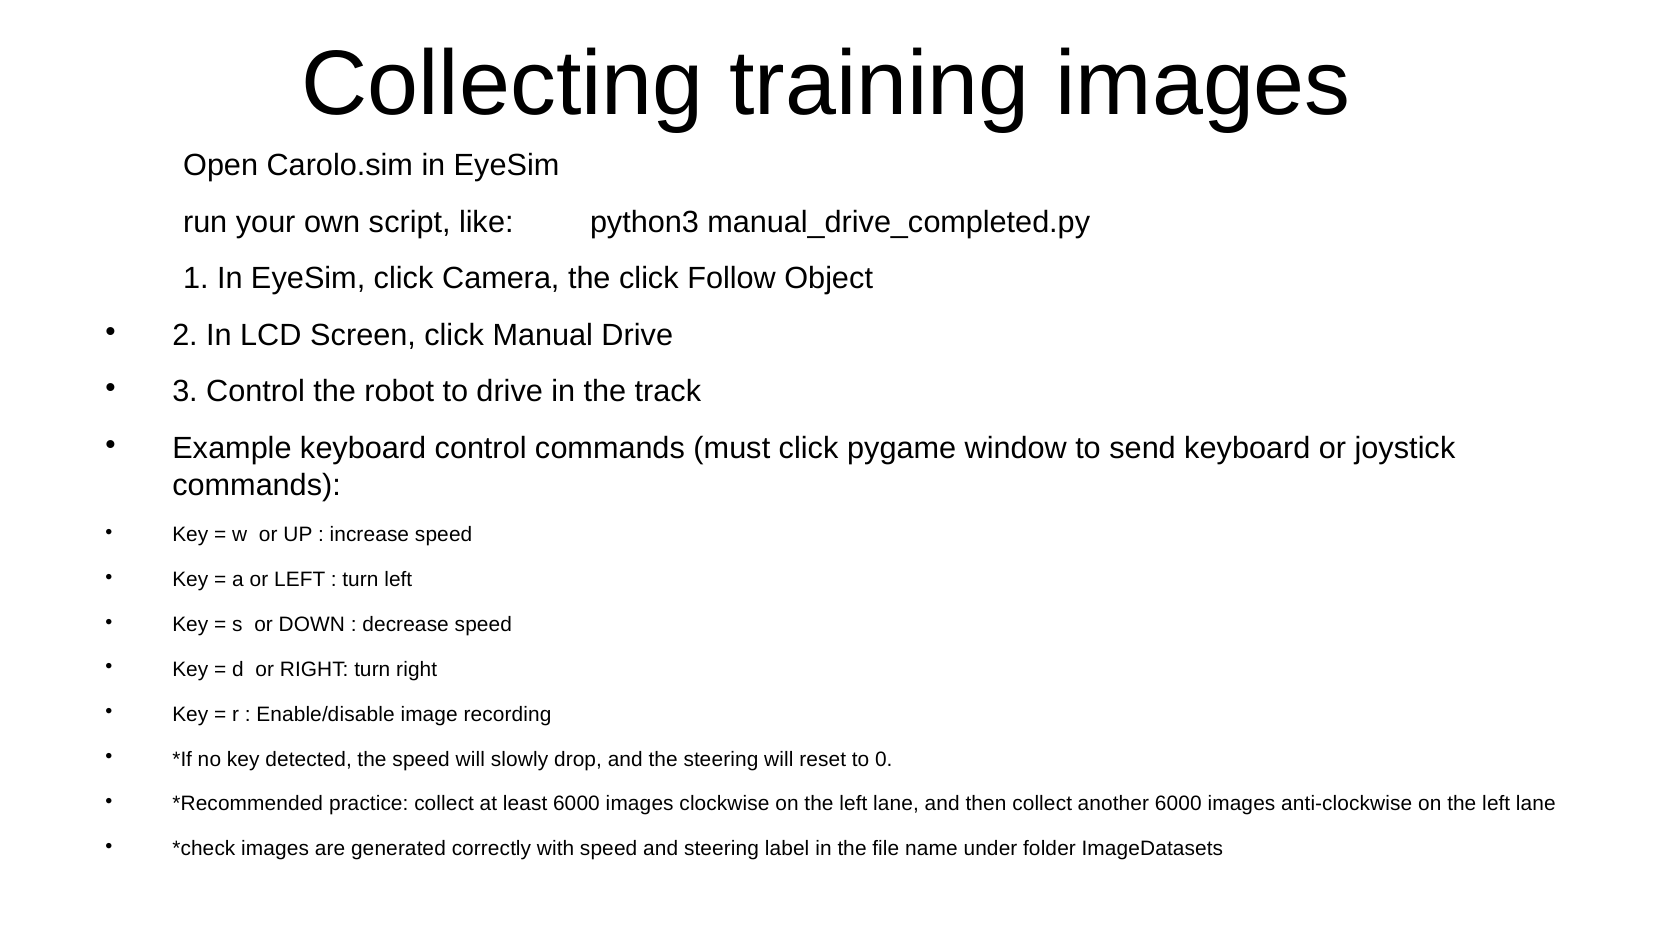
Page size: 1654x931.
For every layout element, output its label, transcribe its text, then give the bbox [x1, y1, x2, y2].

text_box Collecting training images [82, 0, 1571, 145]
text_box Open Carolo.sim in EyeSim run your own script, like: python3 manual_drive_completed.py 1. In EyeSim, click Camera, the click Follow Object 2. In LCD Screen, click Manual Drive 3. Control the robot to drive in the track Example keyboard control commands (must click pygame window to send keyboard or joystick commands): Key = w or UP : increase speed Key = a or LEFT : turn left Key = s or DOWN : decrease speed Key = d or RIGHT: turn right Key = r : Enable/disable image recording *If no key detected, the speed will slowly drop, and the steering will reset to 0. *Recommended practice: collect at least 6000 images clockwise on the left lane, and then collect another 6000 images anti-clockwise on the left lane *check images are generated correctly with speed and steering label in the file name under folder ImageDatasets [82, 145, 1571, 874]
